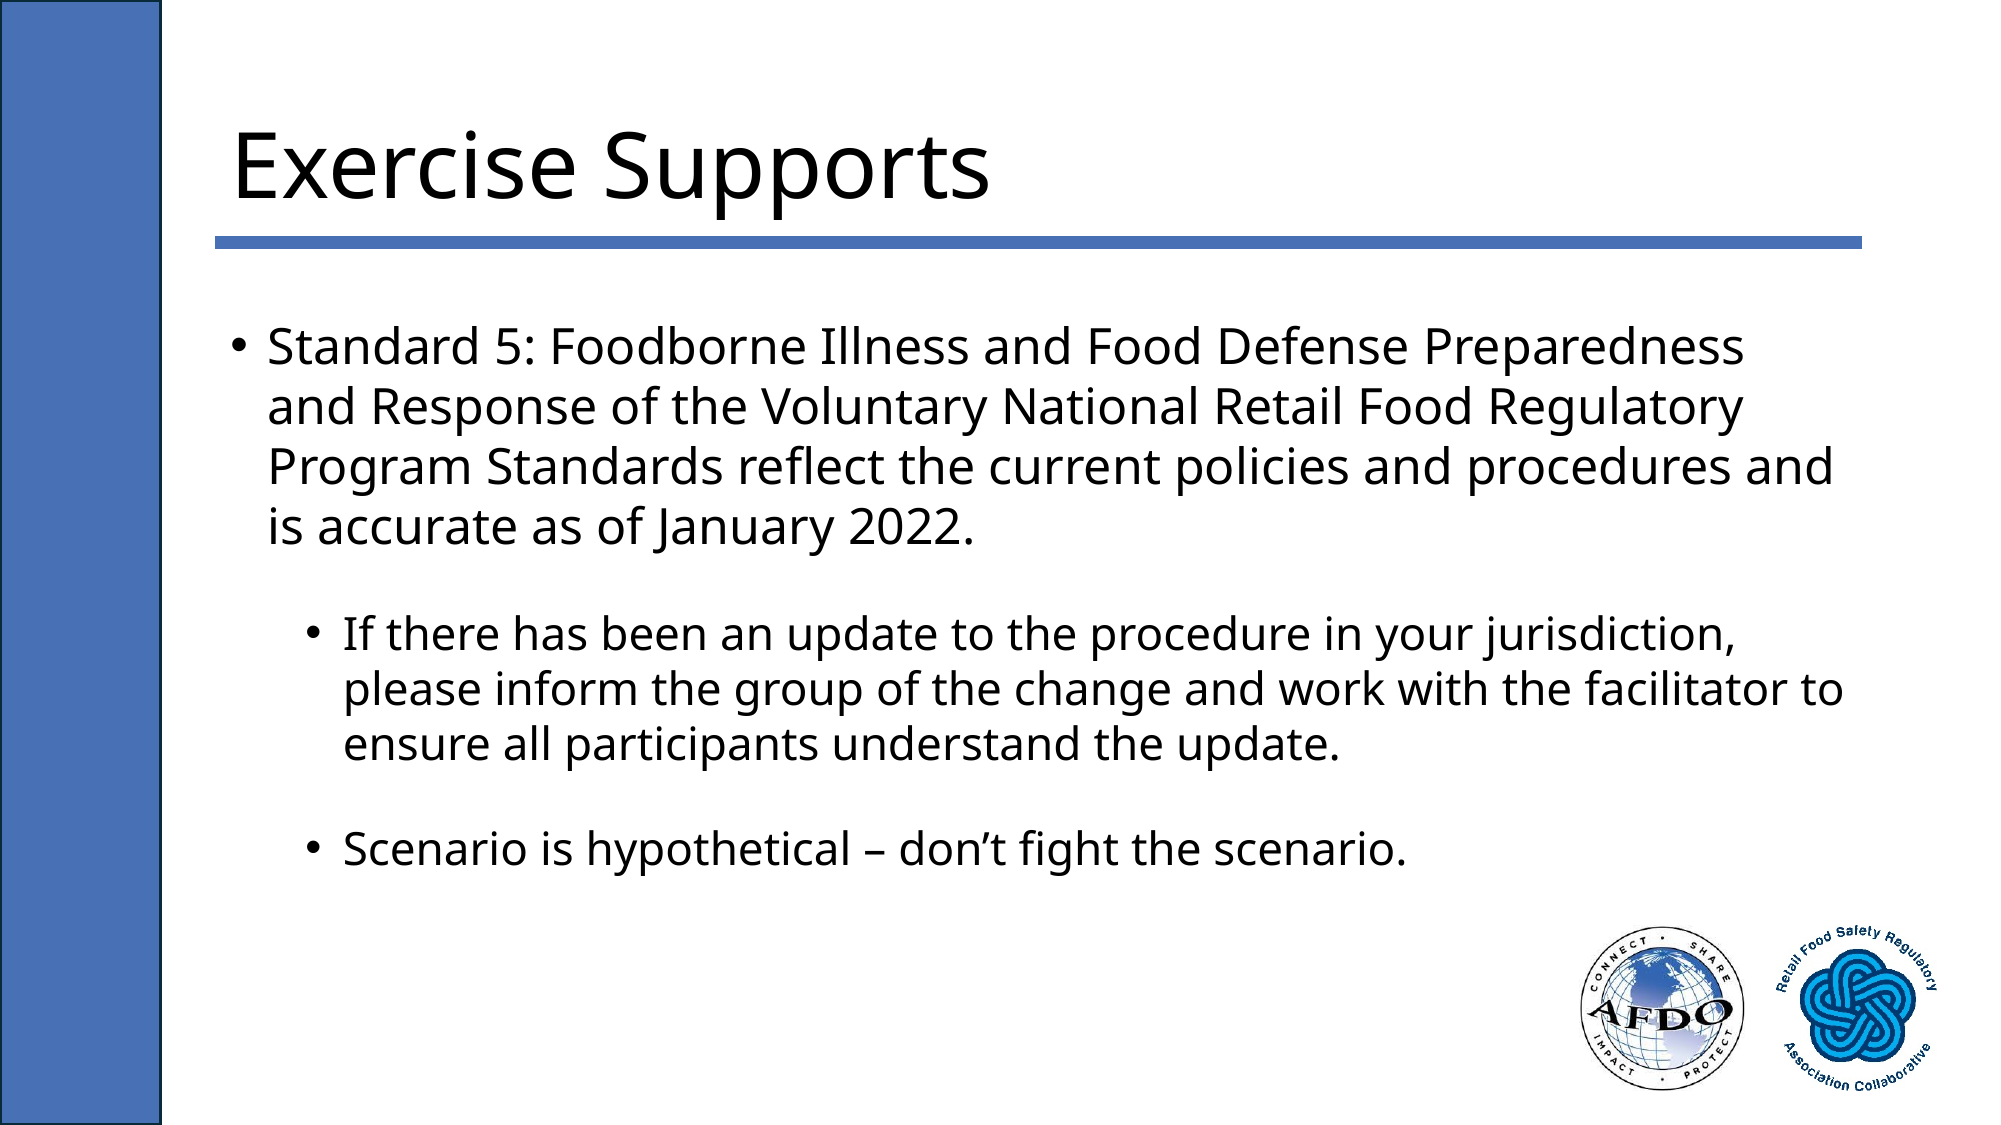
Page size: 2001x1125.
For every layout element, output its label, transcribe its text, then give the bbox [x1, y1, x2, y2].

picture [1776, 925, 1937, 1091]
title Exercise Supports [215, 110, 1863, 227]
picture [1579, 999, 1745, 1091]
list Standard 5: Foodborne Illness and Food Defense Preparedness and Response of the Voluntary National Retail Food Regulatory Program Standards reflect the current policies and procedures and is accurate as of January 2022. If there has been an update to the procedure in your jurisdiction, please inform the group of the change and work with the facilitator to ensure all participants understand the update. Scenario is hypothetical – don’t fight the scenario. [215, 306, 1863, 999]
